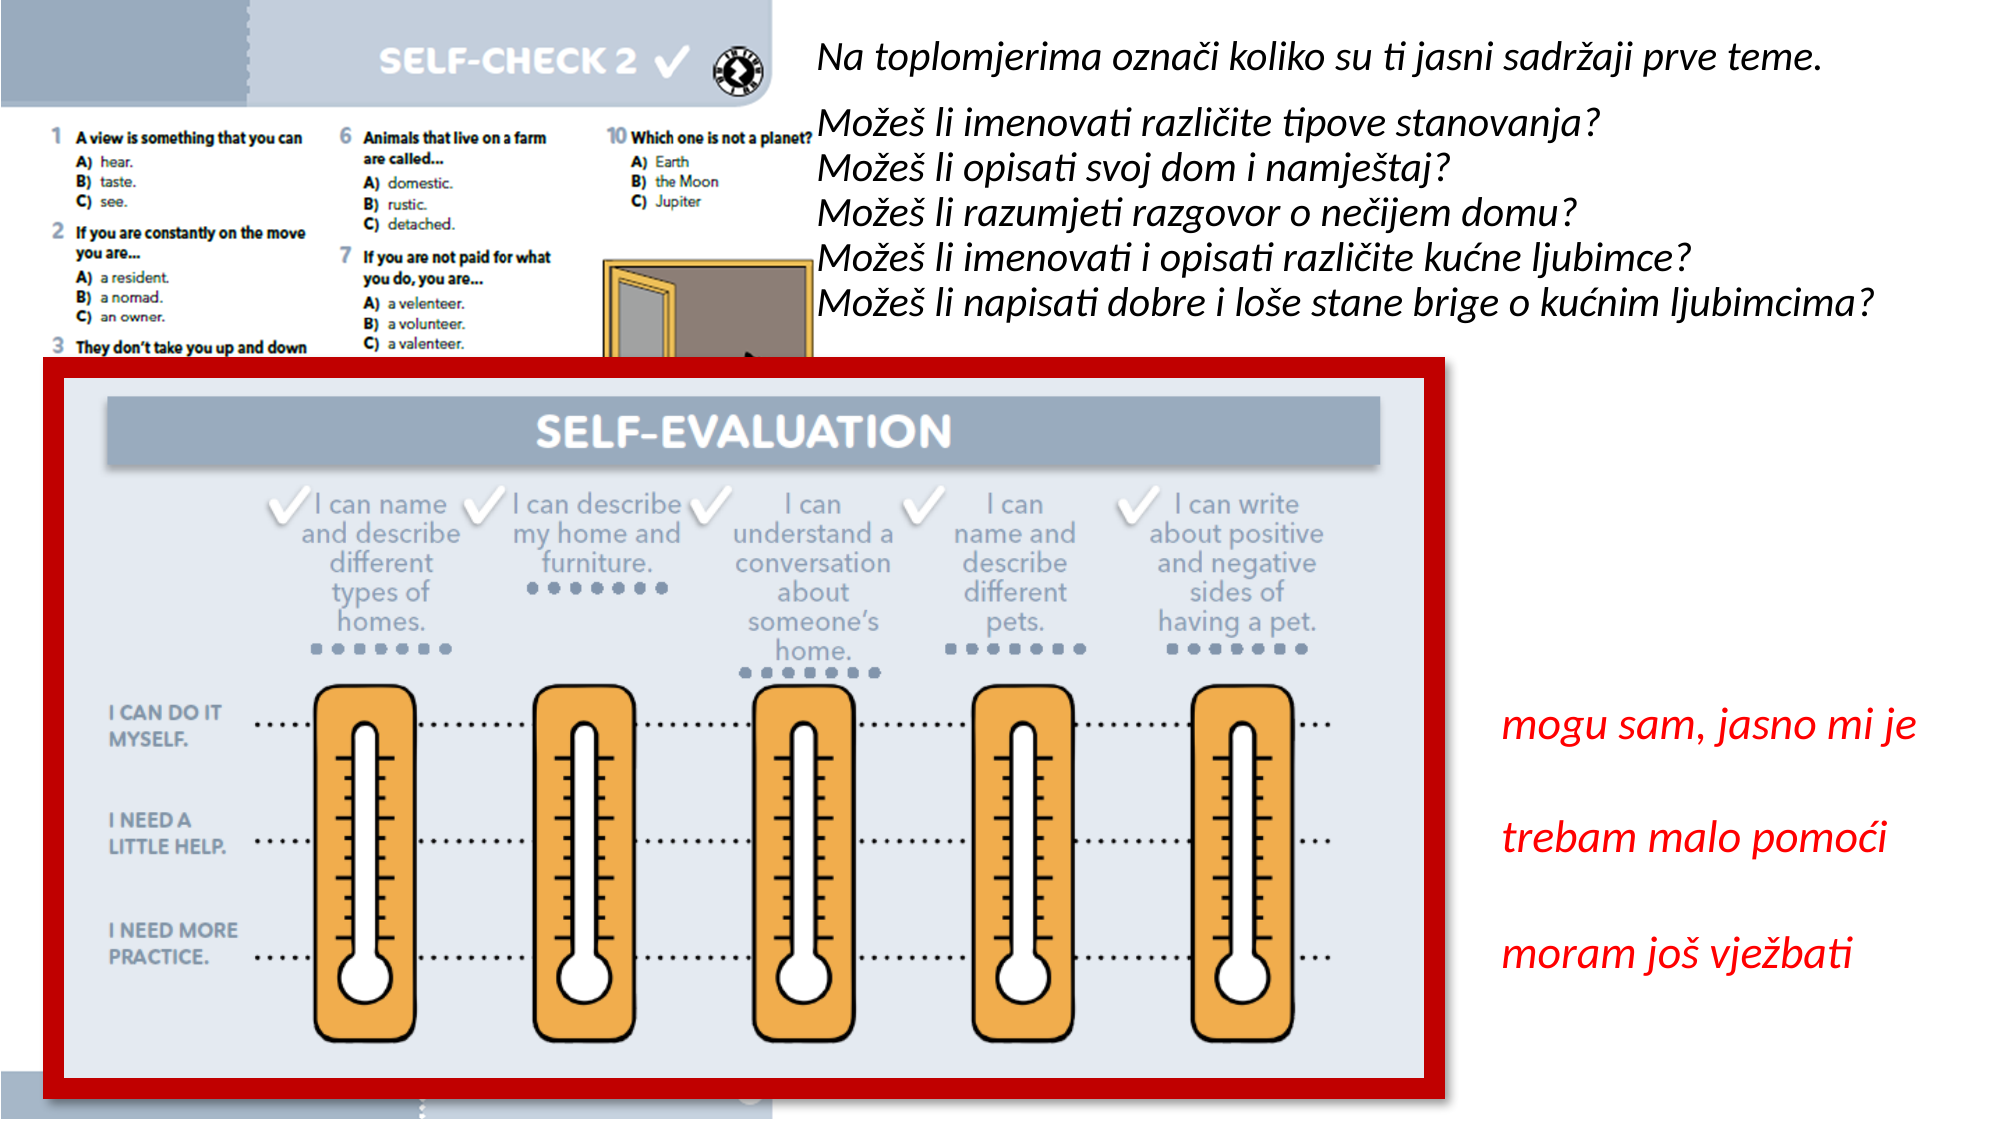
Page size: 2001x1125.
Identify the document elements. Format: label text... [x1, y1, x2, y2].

text_box Na toplomjerima označi koliko su ti jasni sadržaji prve teme. Možeš li imenovati različite tipove stanovanja? Možeš li opisati svoj dom i namještaj? Možeš li razumjeti razgovor o nečijem domu? Možeš li imenovati i opisati različite kućne ljubimce? Možeš li napisati dobre i loše stane brige o kućnim ljubimcima? [840, 26, 1967, 397]
text_box trebam malo pomoći [1486, 799, 1967, 884]
text_box mogu sam, jasno mi je [1486, 685, 1967, 771]
picture [1, 0, 1425, 1119]
text_box moram još vježbati [1486, 915, 1967, 1000]
